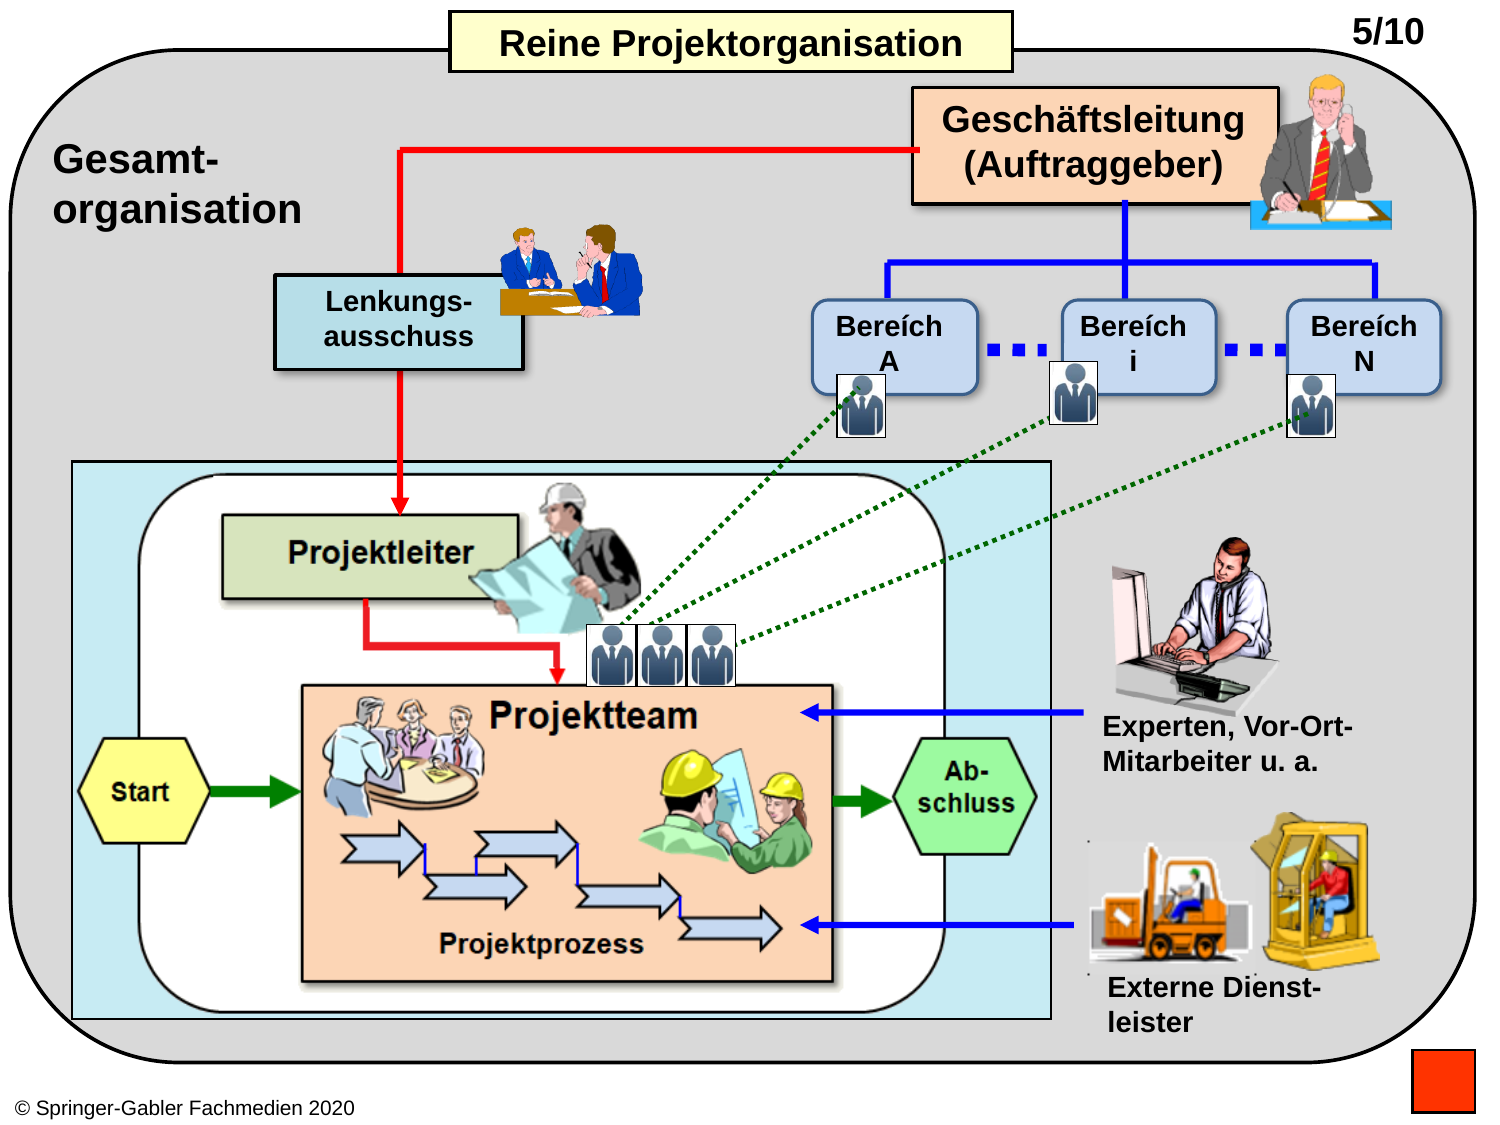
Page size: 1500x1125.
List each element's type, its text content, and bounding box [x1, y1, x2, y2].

text_box Bereích N [1287, 299, 1441, 385]
picture [1112, 537, 1280, 717]
text_box [8, 47, 1477, 1065]
text_box Reine Projektorganisation [450, 11, 1013, 72]
text_box [1340, 307, 1443, 397]
text_box Lenkungs-ausschuss [274, 274, 523, 360]
picture [499, 224, 644, 318]
text_box Externe Dienst-leister [1092, 977, 1382, 1046]
picture [1074, 812, 1381, 980]
text_box Gesamt-organisation [37, 124, 321, 240]
picture [73, 462, 1051, 1018]
text_box [810, 308, 832, 397]
picture [1249, 74, 1392, 231]
picture [1049, 362, 1098, 425]
text_box [273, 273, 525, 372]
picture [1287, 374, 1336, 437]
text_box Bereích i [1062, 299, 1205, 385]
text_box Bereích A [812, 299, 966, 385]
text_box [822, 297, 980, 397]
text_box [1072, 297, 1219, 397]
text_box [910, 85, 1244, 206]
picture [837, 374, 886, 437]
text_box Experten, Vor-Ort-Mitarbeiter u. a. [1087, 699, 1431, 785]
text_box Geschäftsleitung (Auftraggeber) [924, 87, 1244, 213]
text_box [1412, 1049, 1475, 1113]
